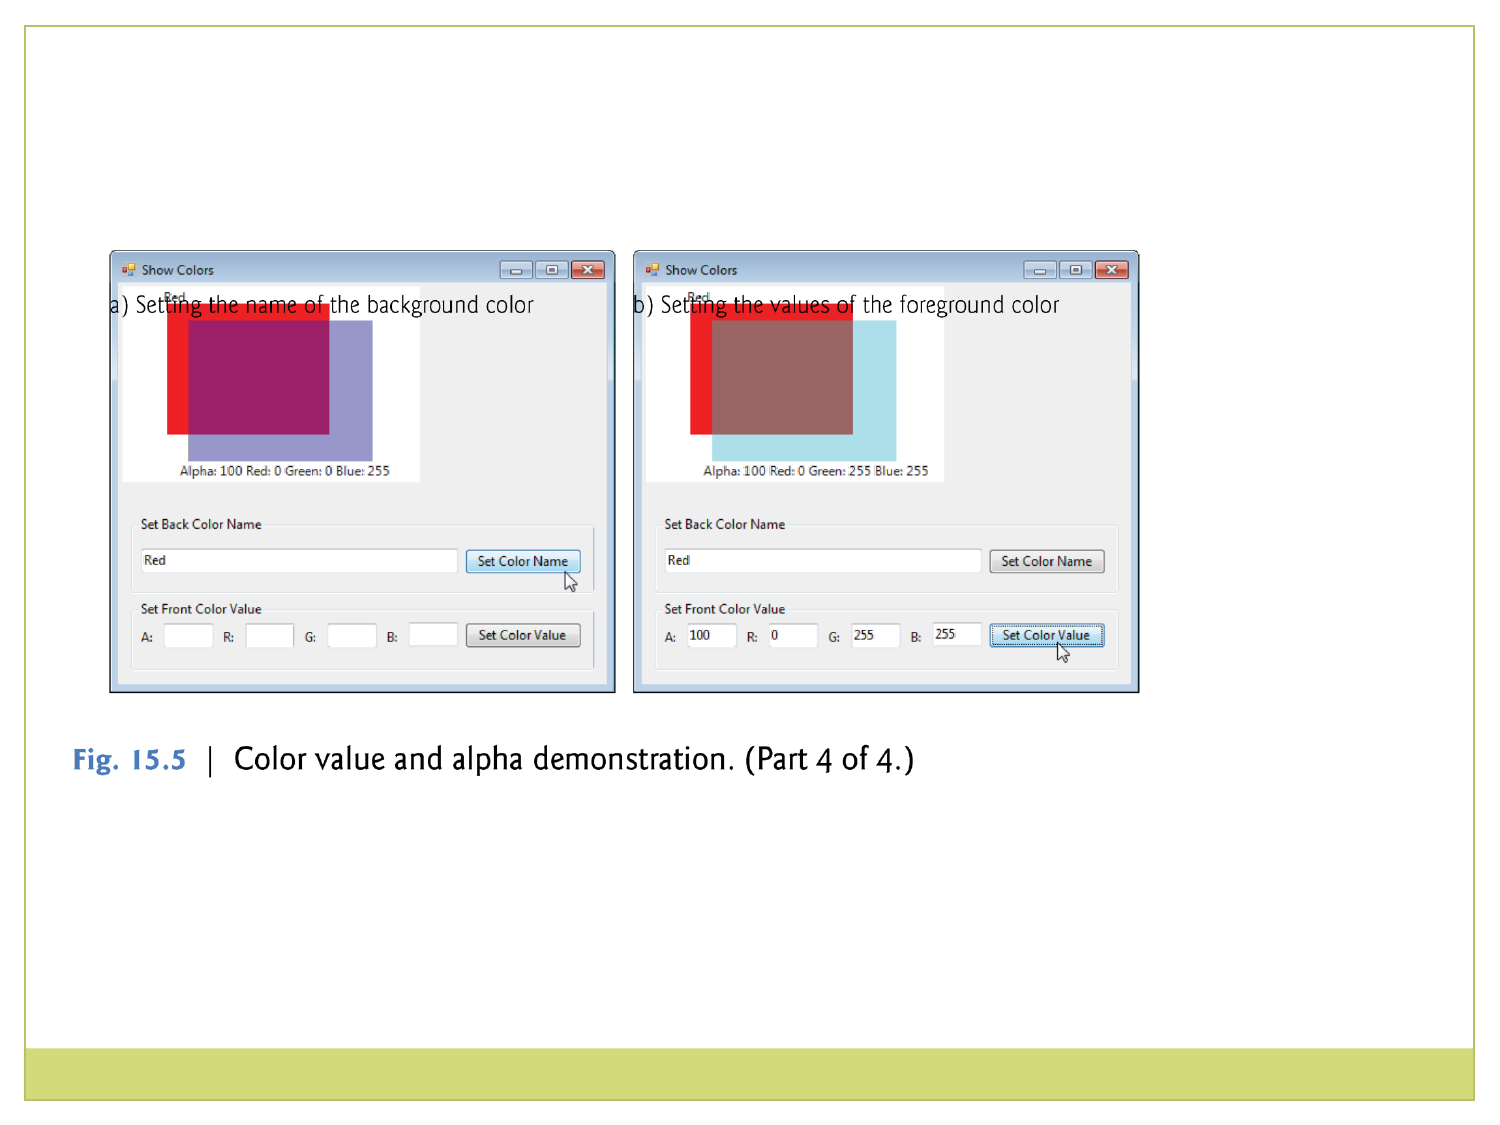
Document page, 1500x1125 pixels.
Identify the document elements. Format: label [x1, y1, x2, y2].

picture [0, 106, 1500, 1018]
